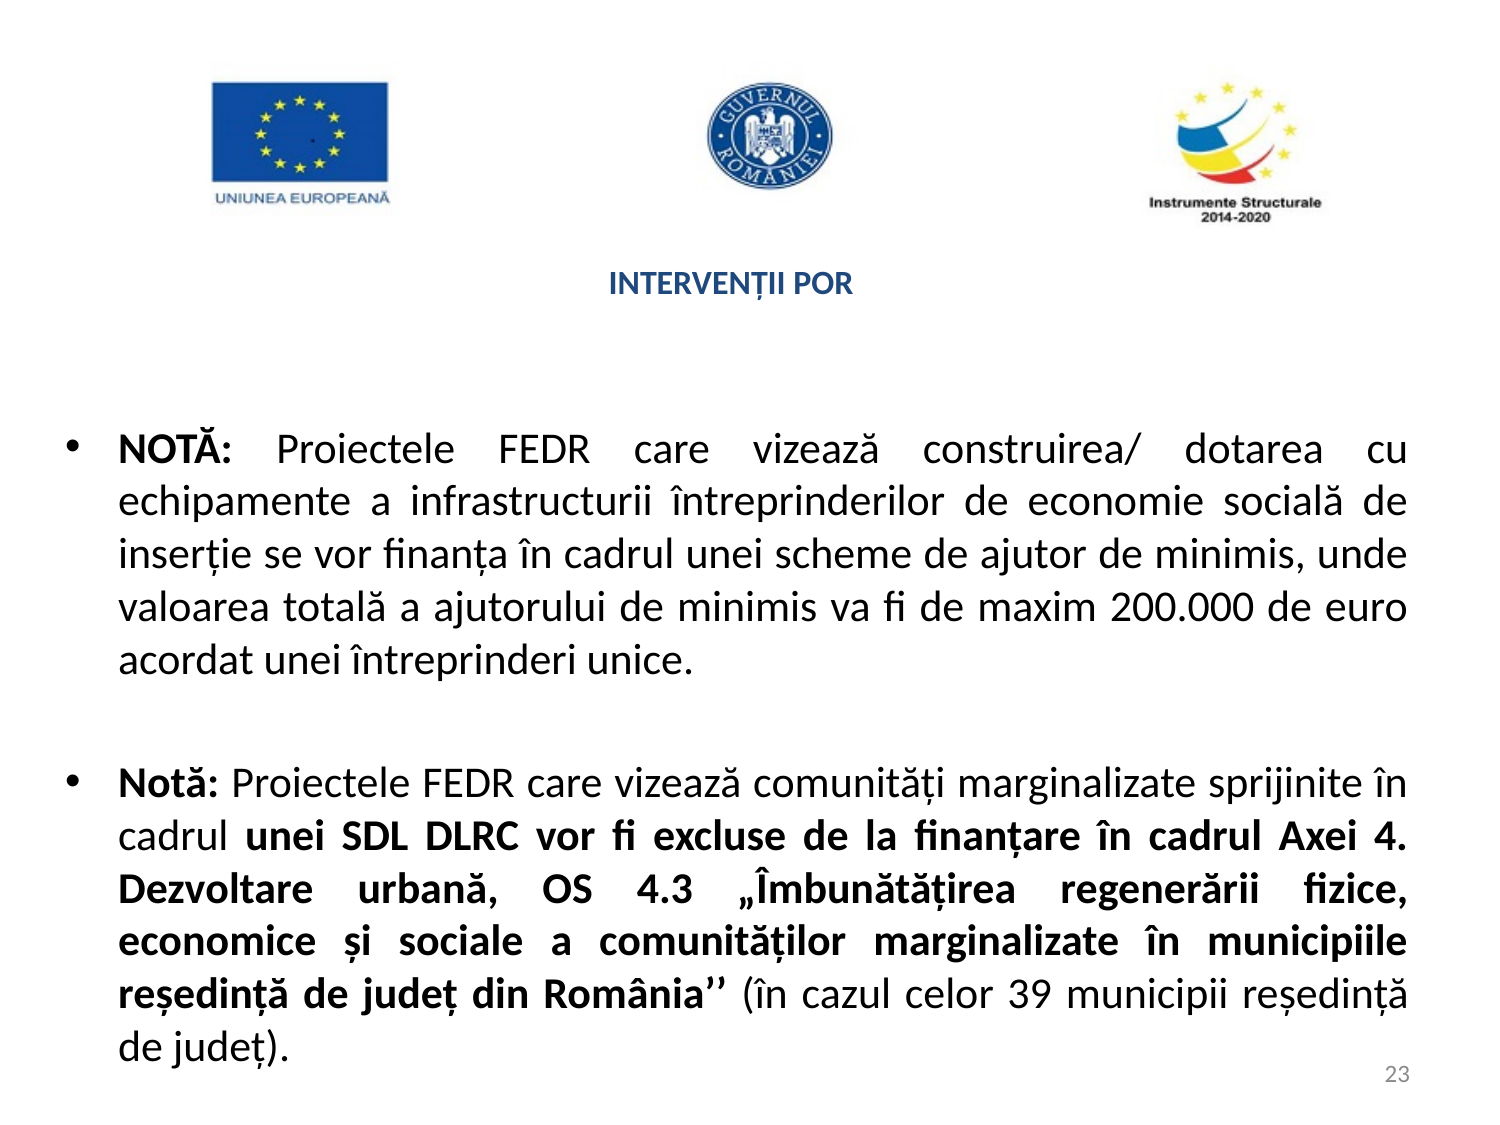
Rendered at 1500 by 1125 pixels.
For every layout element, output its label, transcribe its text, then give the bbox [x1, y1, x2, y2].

picture [75, 37, 1425, 212]
title INTERVENȚII POR [37, 212, 1425, 350]
list NOTĂ: Proiectele FEDR care vizează construirea/ dotarea cu echipamente a infrastructurii întreprinderilor de economie socială de inserţie se vor finanța în cadrul unei scheme de ajutor de minimis, unde valoarea totală a ajutorului de minimis va fi de maxim 200.000 de euro acordat unei întreprinderi unice. Notă: Proiectele FEDR care vizează comunități marginalizate sprijinite în cadrul unei SDL DLRC vor fi excluse de la finanțare în cadrul Axei 4. Dezvoltare urbană, OS 4.3 „Îmbunătățirea regenerării fizice, economice și sociale a comunităților marginalizate în municipiile reședință de județ din România’’ (în cazul celor 39 municipii reședință de județ). [50, 350, 1425, 1088]
slide_number 23 [1074, 1042, 1425, 1103]
